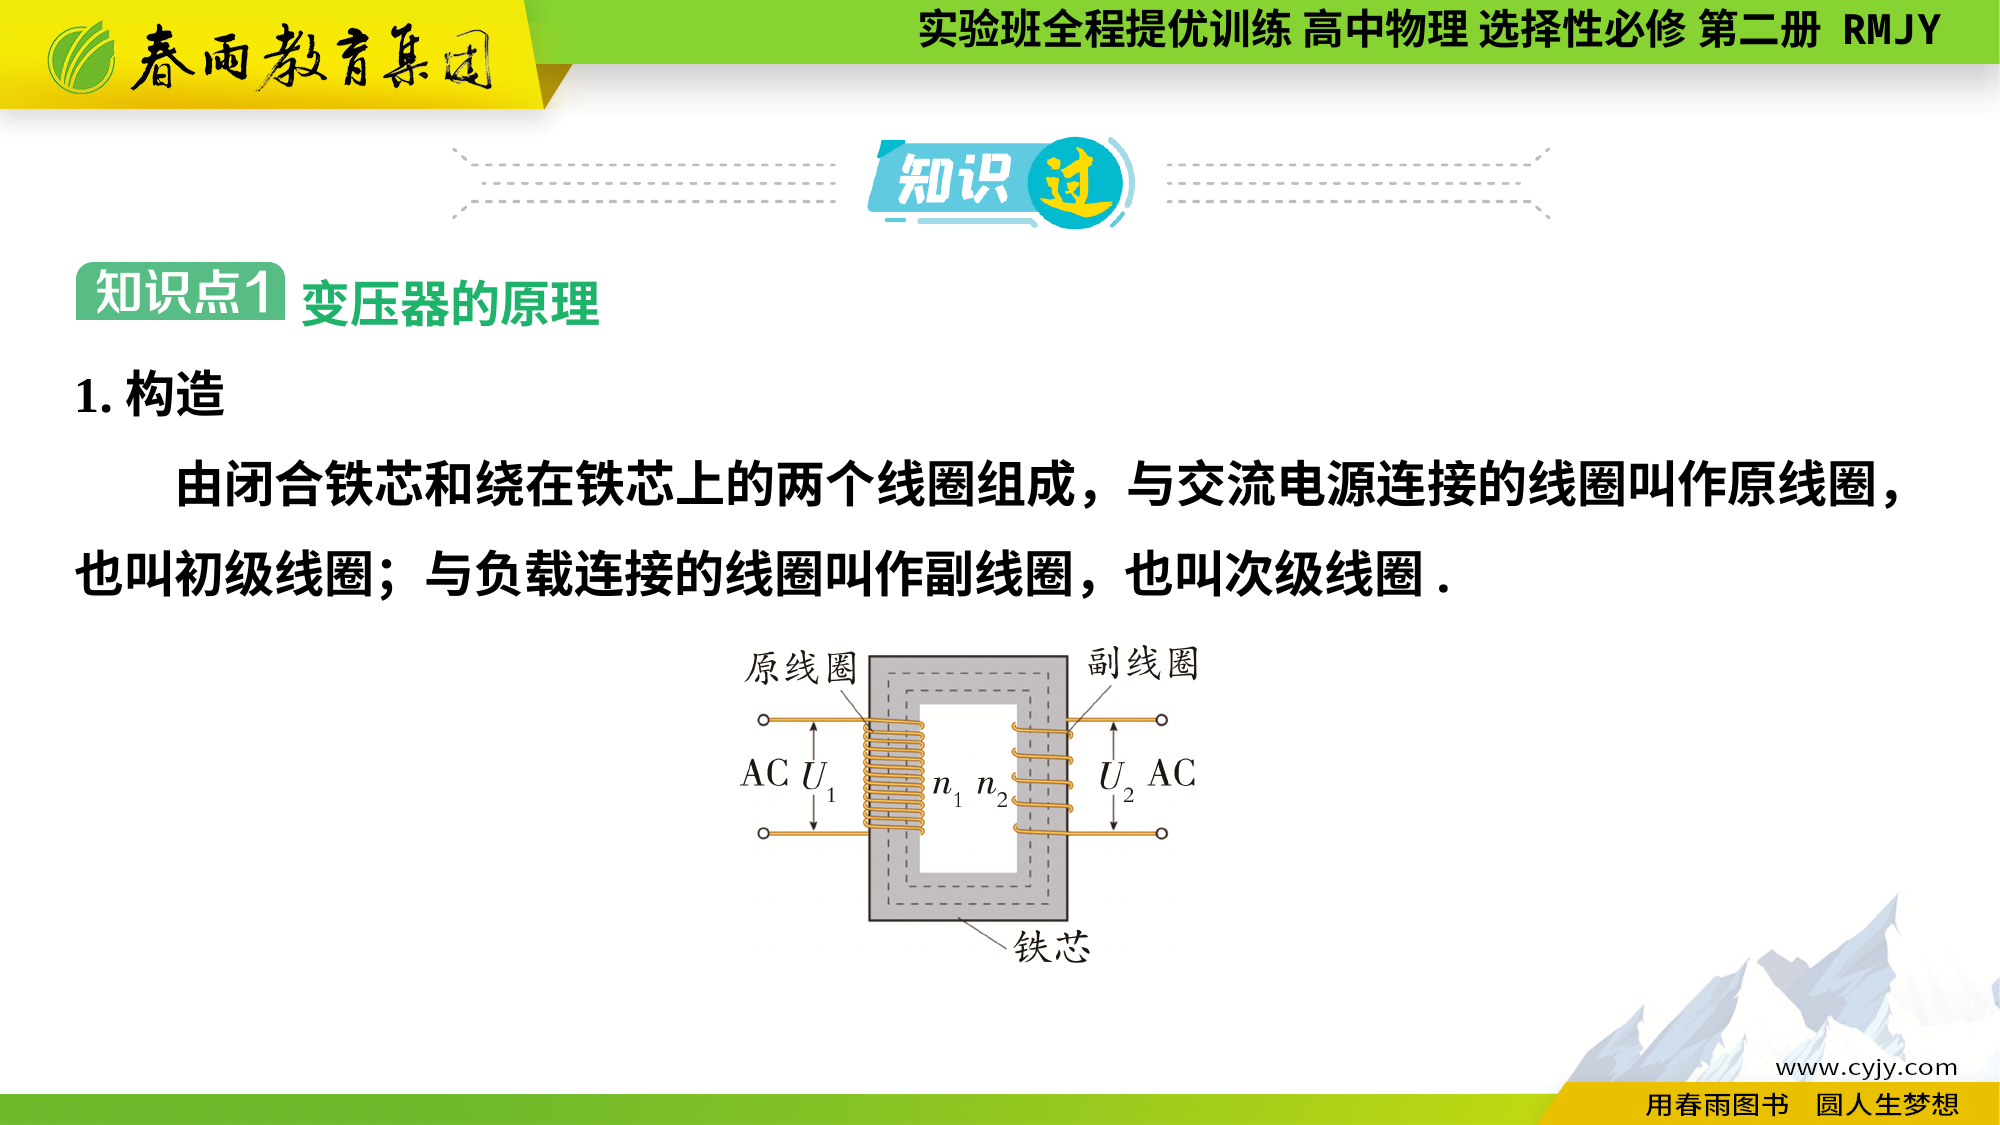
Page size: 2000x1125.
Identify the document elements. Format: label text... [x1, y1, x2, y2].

list 变压器的原理 1.构造 由闭合铁芯和绕在铁芯上的两个线圈组成，与交流电源连接的线圈叫作原线圈，也叫初级线圈；与负载连接的线圈叫作副线圈，也叫次级线圈. [59, 234, 1944, 614]
picture [0, 0, 2000, 1125]
